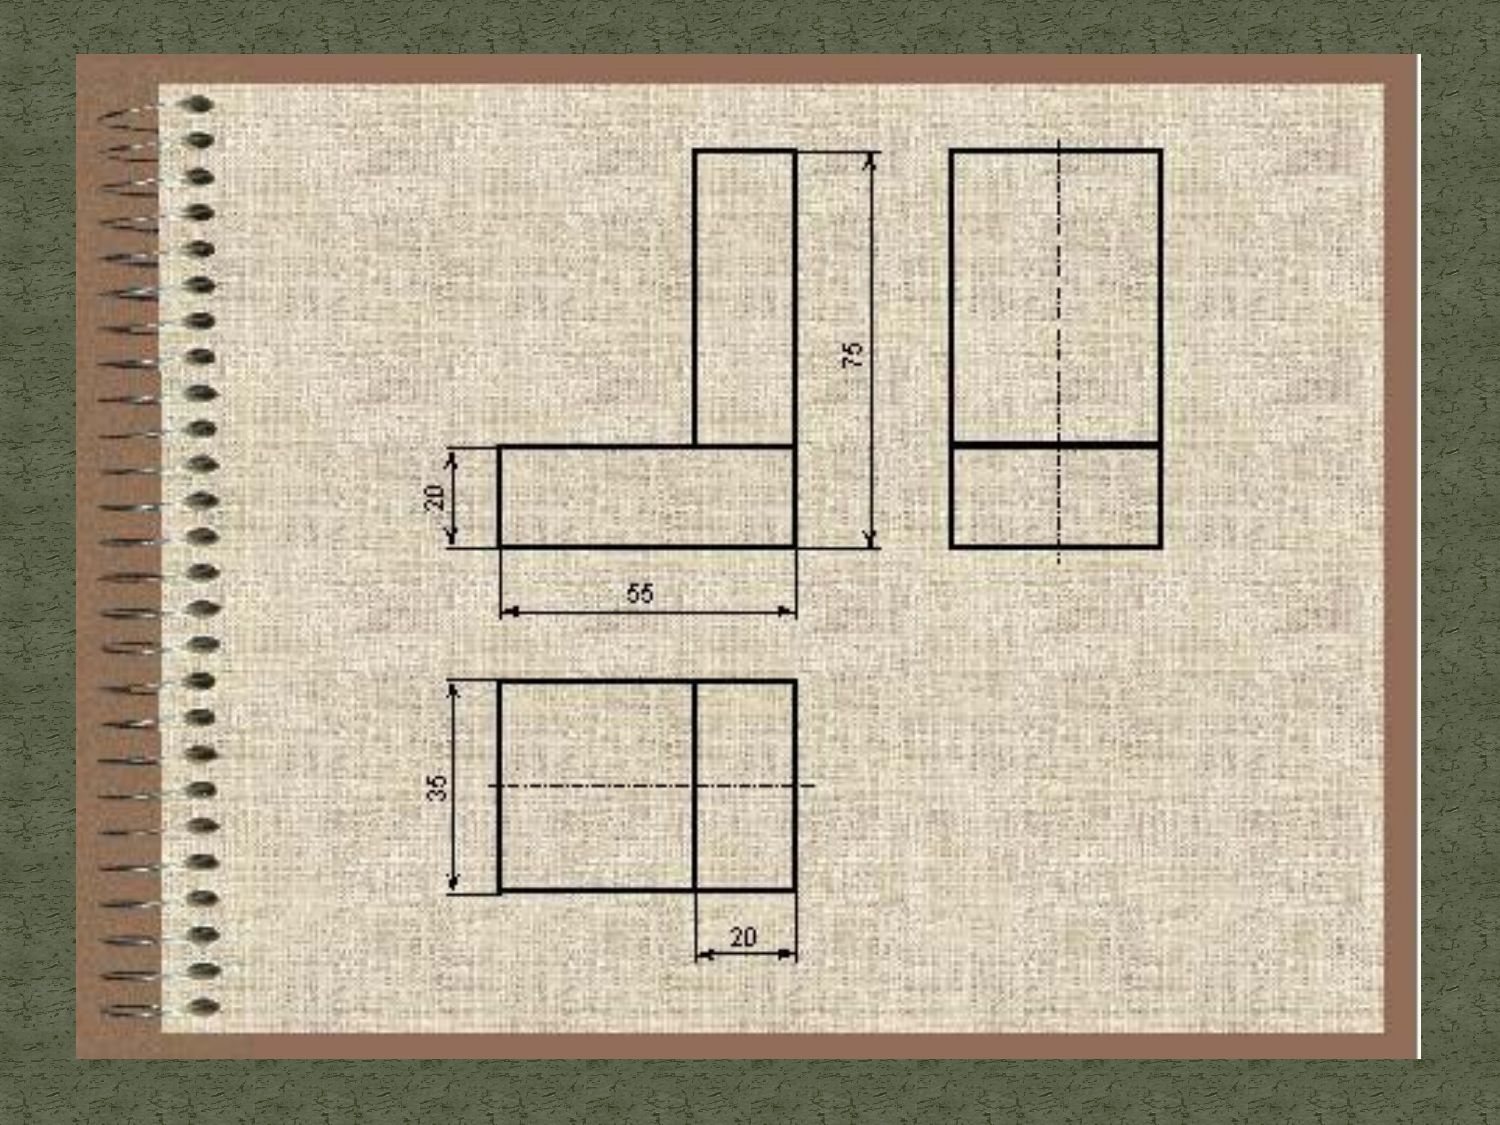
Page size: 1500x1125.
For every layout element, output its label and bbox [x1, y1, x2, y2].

picture [76, 54, 1421, 1059]
